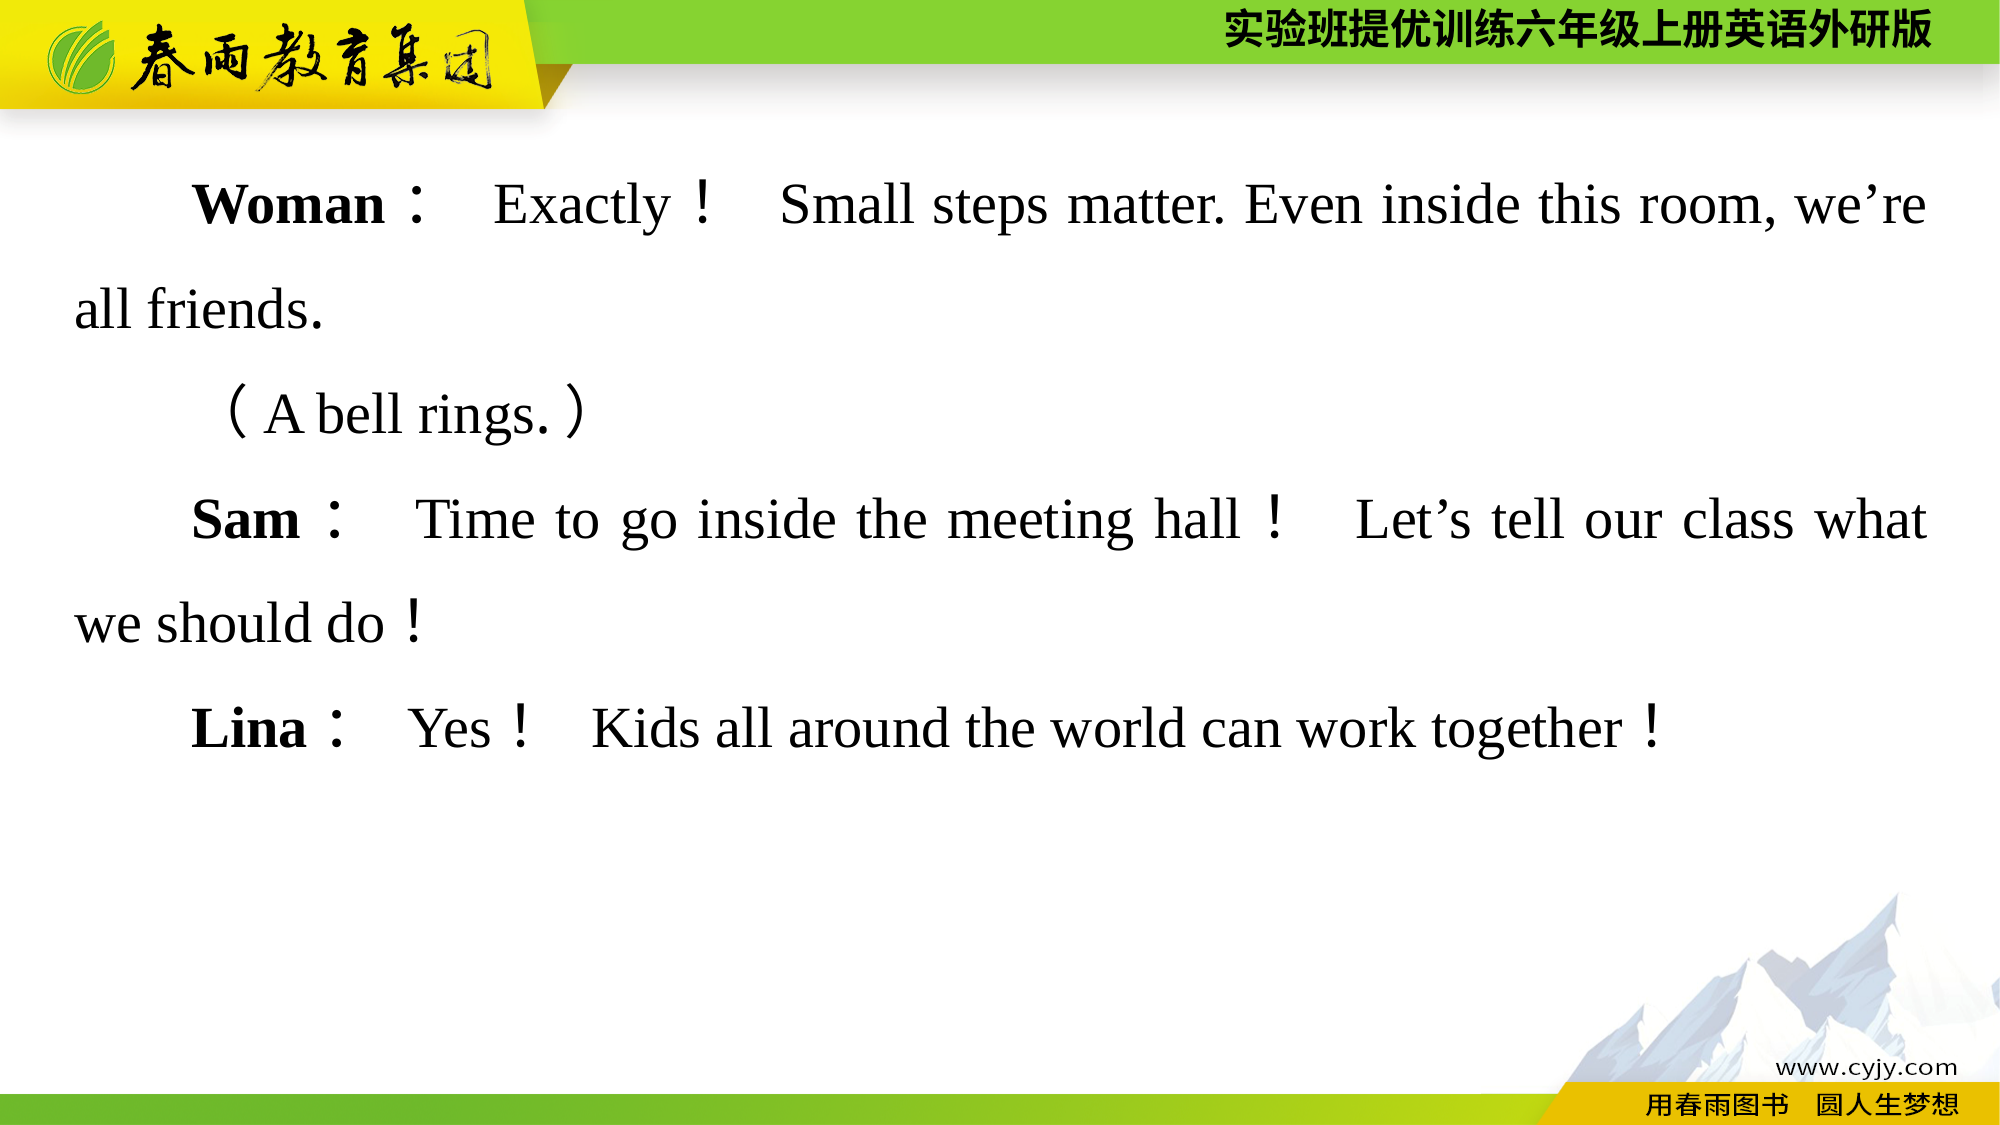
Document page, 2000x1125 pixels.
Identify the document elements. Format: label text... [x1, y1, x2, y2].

picture [0, 0, 2000, 1125]
list Woman： Exactly！ Small steps matter. Even inside this room, we’re all friends. （A bell rings.） Sam： Time to go inside the meeting hall！ Let’s tell our class what we should do！ Lina： Yes！ Kids all around the world can work together！ [59, 122, 1944, 761]
